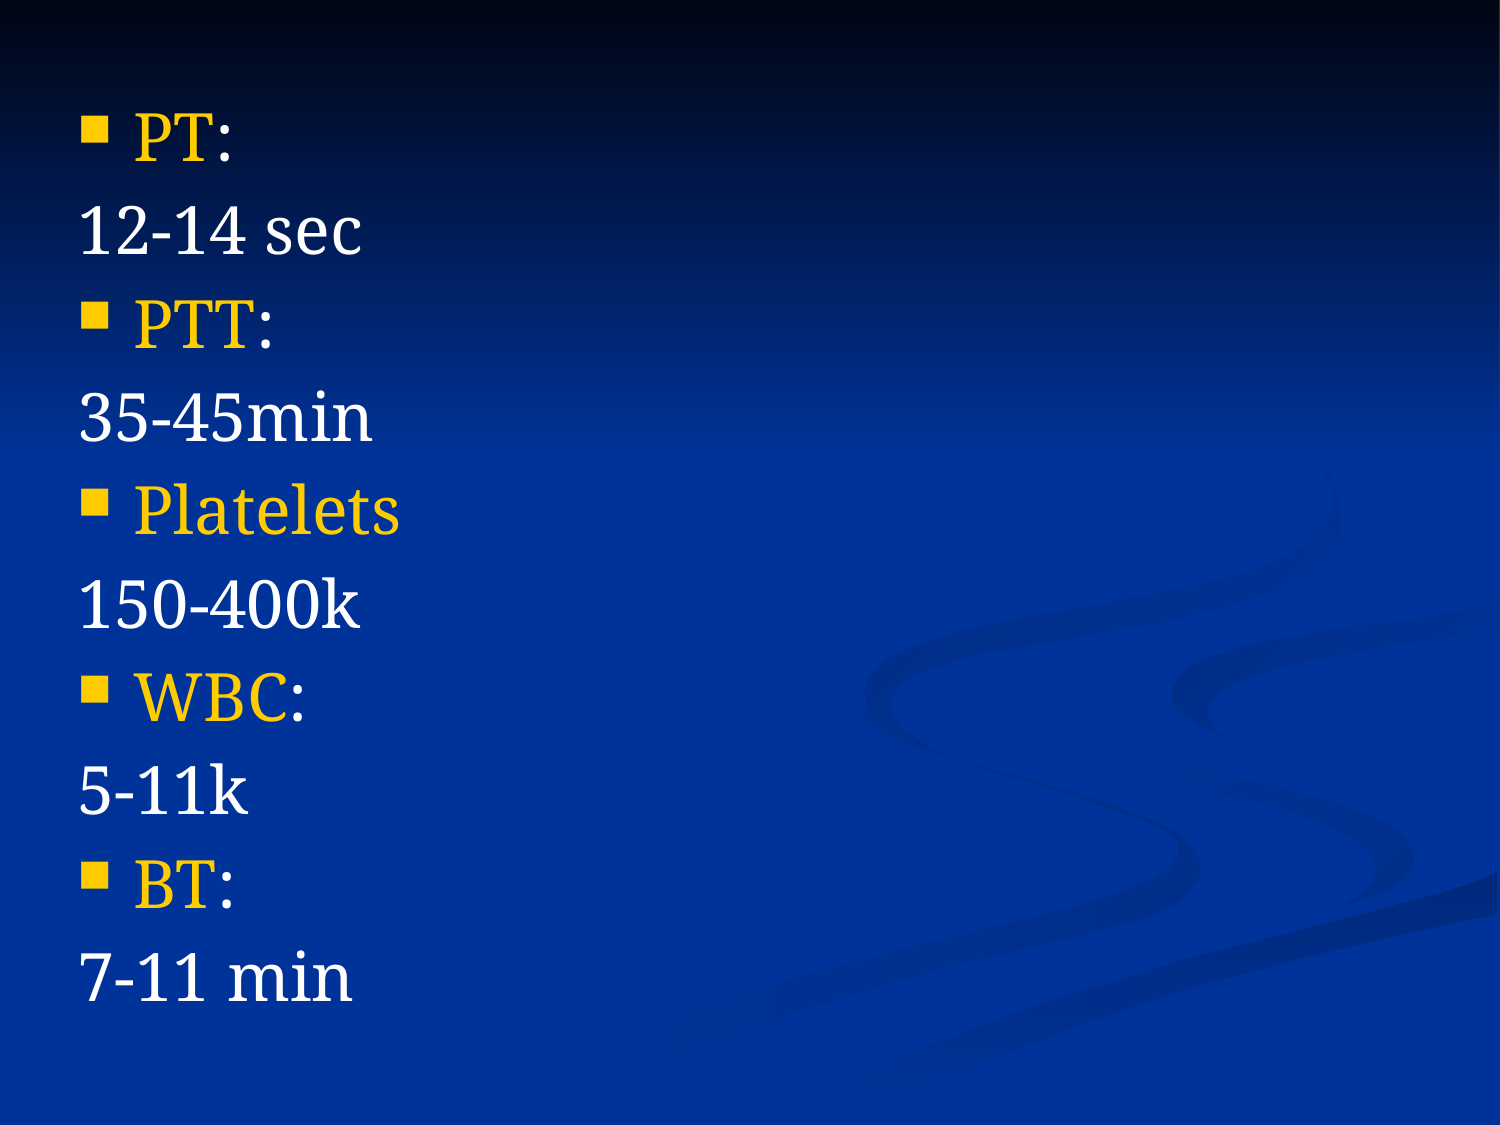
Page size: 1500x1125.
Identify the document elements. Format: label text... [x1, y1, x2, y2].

list PT: 12-14 sec PTT: 35-45min Platelets 150-400k WBC: 5-11k BT: 7-11 min [62, 87, 1413, 831]
title [74, 44, 1426, 233]
